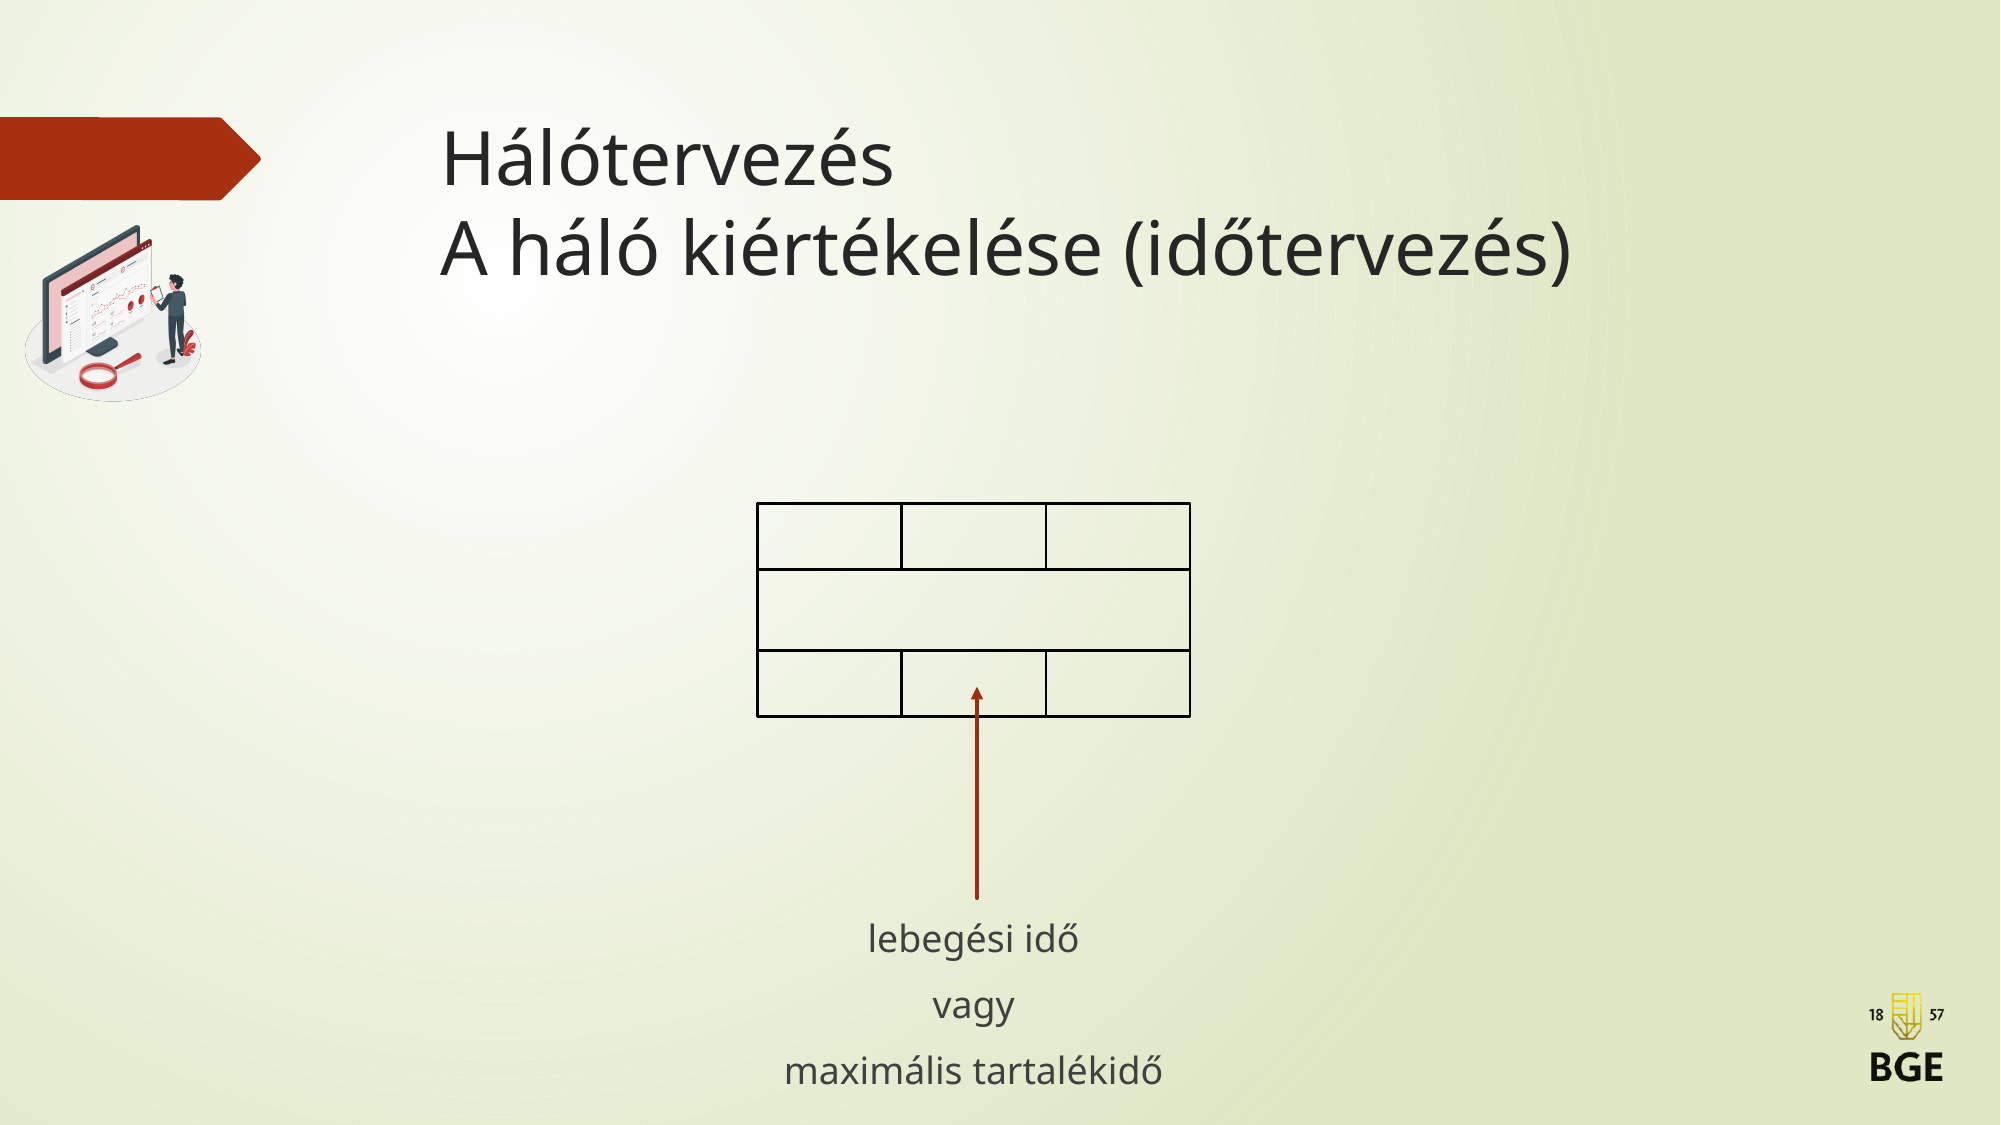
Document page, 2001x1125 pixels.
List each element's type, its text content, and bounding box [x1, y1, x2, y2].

text_box lebegési idő vagy maximális tartalékidő [657, 907, 1290, 1125]
picture [1853, 984, 1958, 1090]
title Hálótervezés A háló kiértékelése (időtervezés) [425, 102, 1888, 313]
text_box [757, 503, 1191, 717]
picture [17, 217, 208, 408]
